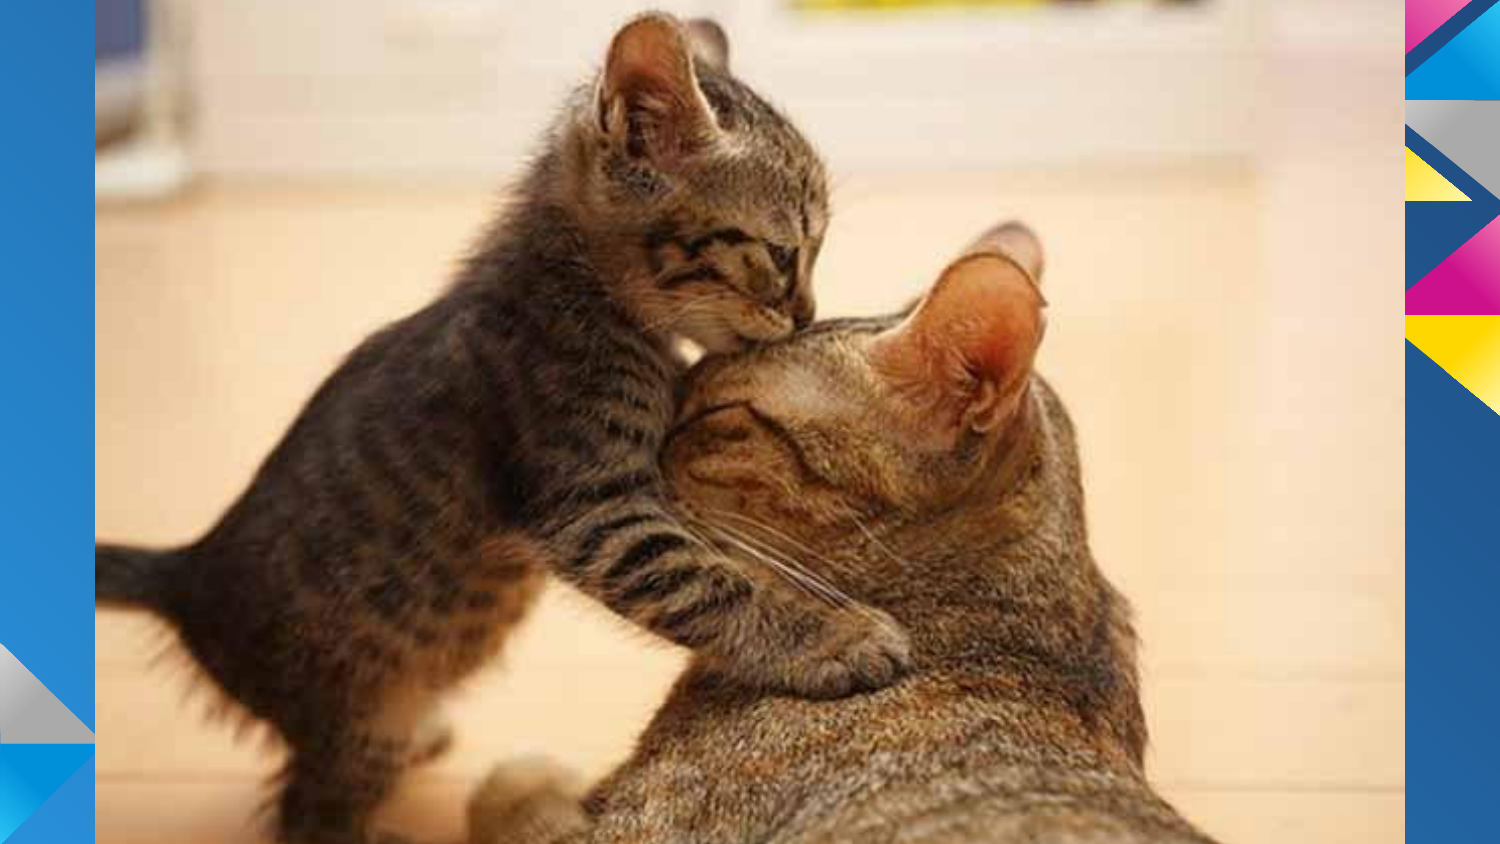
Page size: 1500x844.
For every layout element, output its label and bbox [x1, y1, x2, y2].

picture [95, 0, 1405, 844]
